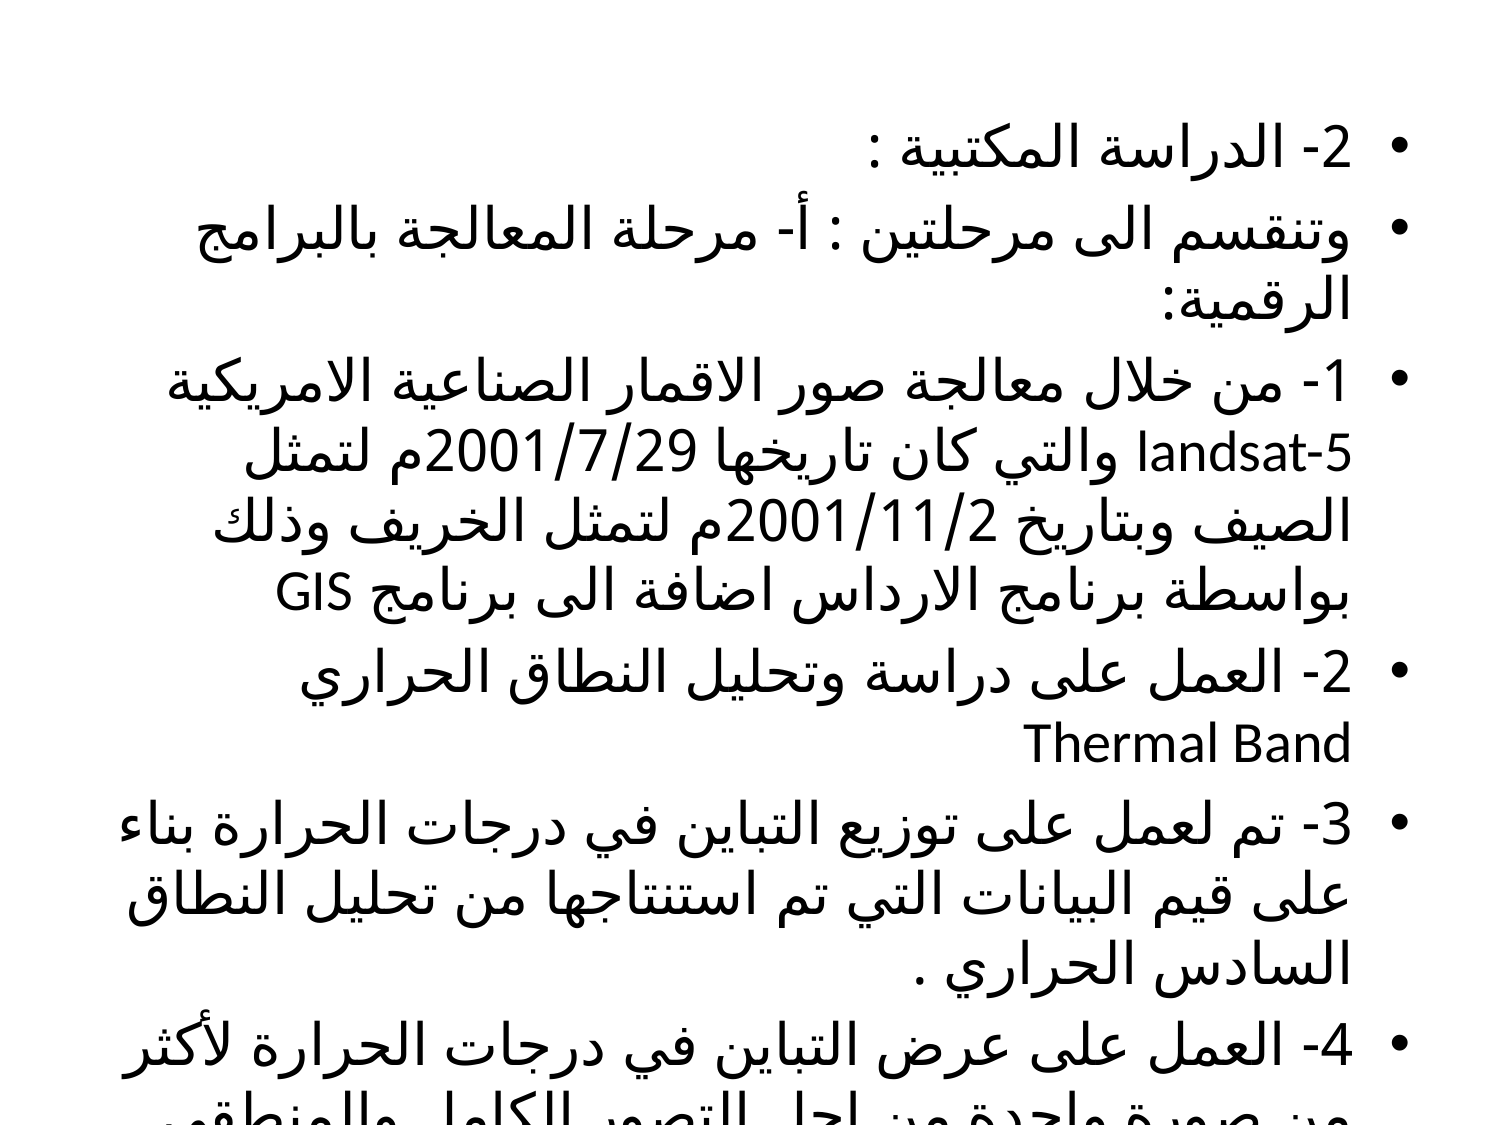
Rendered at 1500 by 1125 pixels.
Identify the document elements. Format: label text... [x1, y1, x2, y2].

list 2- الدراسة المكتبية : وتنقسم الى مرحلتين : أ- مرحلة المعالجة بالبرامج الرقمية: 1- من خلال معالجة صور الاقمار الصناعية الامريكية landsat-5 والتي كان تاريخها 2001/7/29م لتمثل الصيف وبتاريخ 2001/11/2م لتمثل الخريف وذلك بواسطة برنامج الارداس اضافة الى برنامج GIS 2- العمل على دراسة وتحليل النطاق الحراري Thermal Band 3- تم لعمل على توزيع التباين في درجات الحرارة بناء على قيم البيانات التي تم استنتاجها من تحليل النطاق السادس الحراري . 4- العمل على عرض التباين في درجات الحرارة لأكثر من صورة واحدة من اجل التصور الكامل والمنطقي للتدرج الحراري. 5- العمل على تصنيف استخدامات الاراضي في منطقة الدراسة. [75, 101, 1425, 1005]
